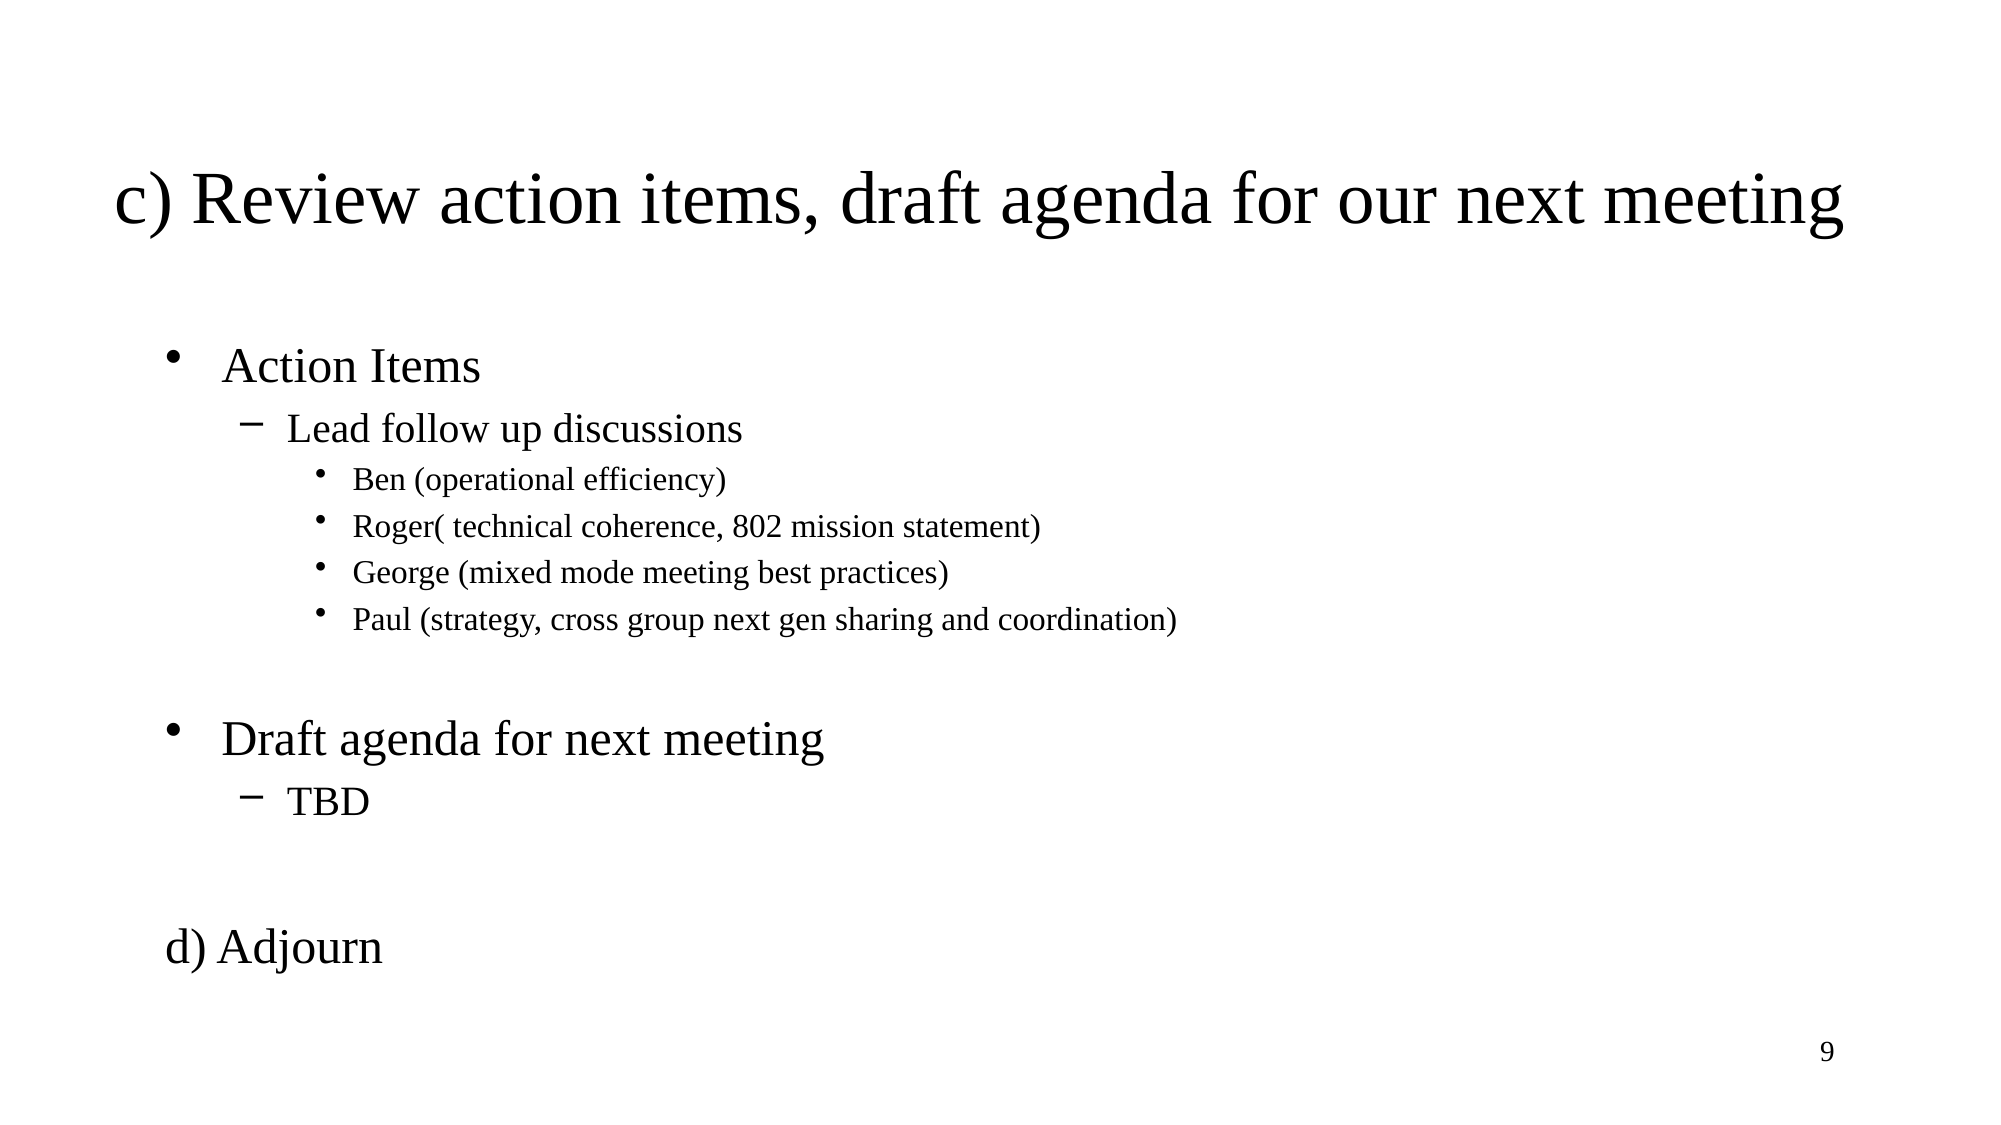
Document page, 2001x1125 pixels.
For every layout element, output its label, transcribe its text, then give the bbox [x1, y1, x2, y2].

title c) Review action items, draft agenda for our next meeting [99, 99, 1888, 288]
slide_number 9 [1433, 1024, 1851, 1101]
list Action Items Lead follow up discussions Ben (operational efficiency) Roger( technical coherence, 802 mission statement) George (mixed mode meeting best practices) Paul (strategy, cross group next gen sharing and coordination) Draft agenda for next meeting TBD d) Adjourn [149, 324, 1851, 1001]
